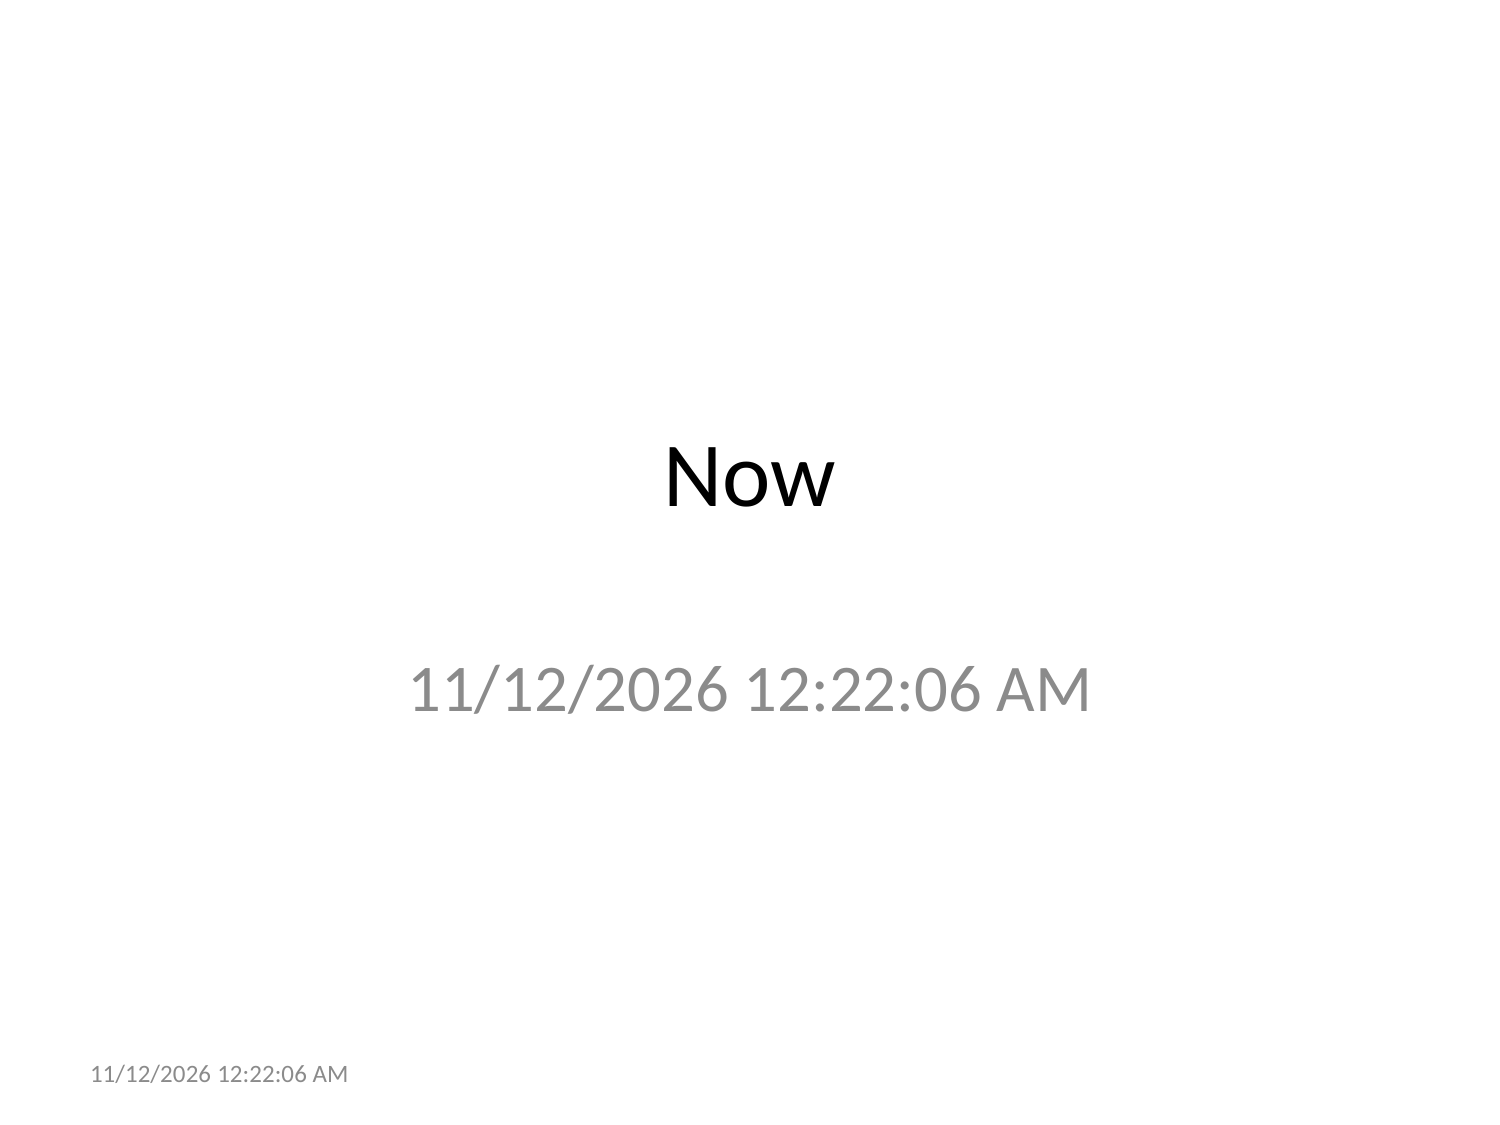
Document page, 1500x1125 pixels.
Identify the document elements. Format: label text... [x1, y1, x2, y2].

title Now [112, 349, 1388, 591]
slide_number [75, 1042, 425, 1103]
subtitle 2011-12-19 10:20:04 AM [225, 637, 1275, 925]
